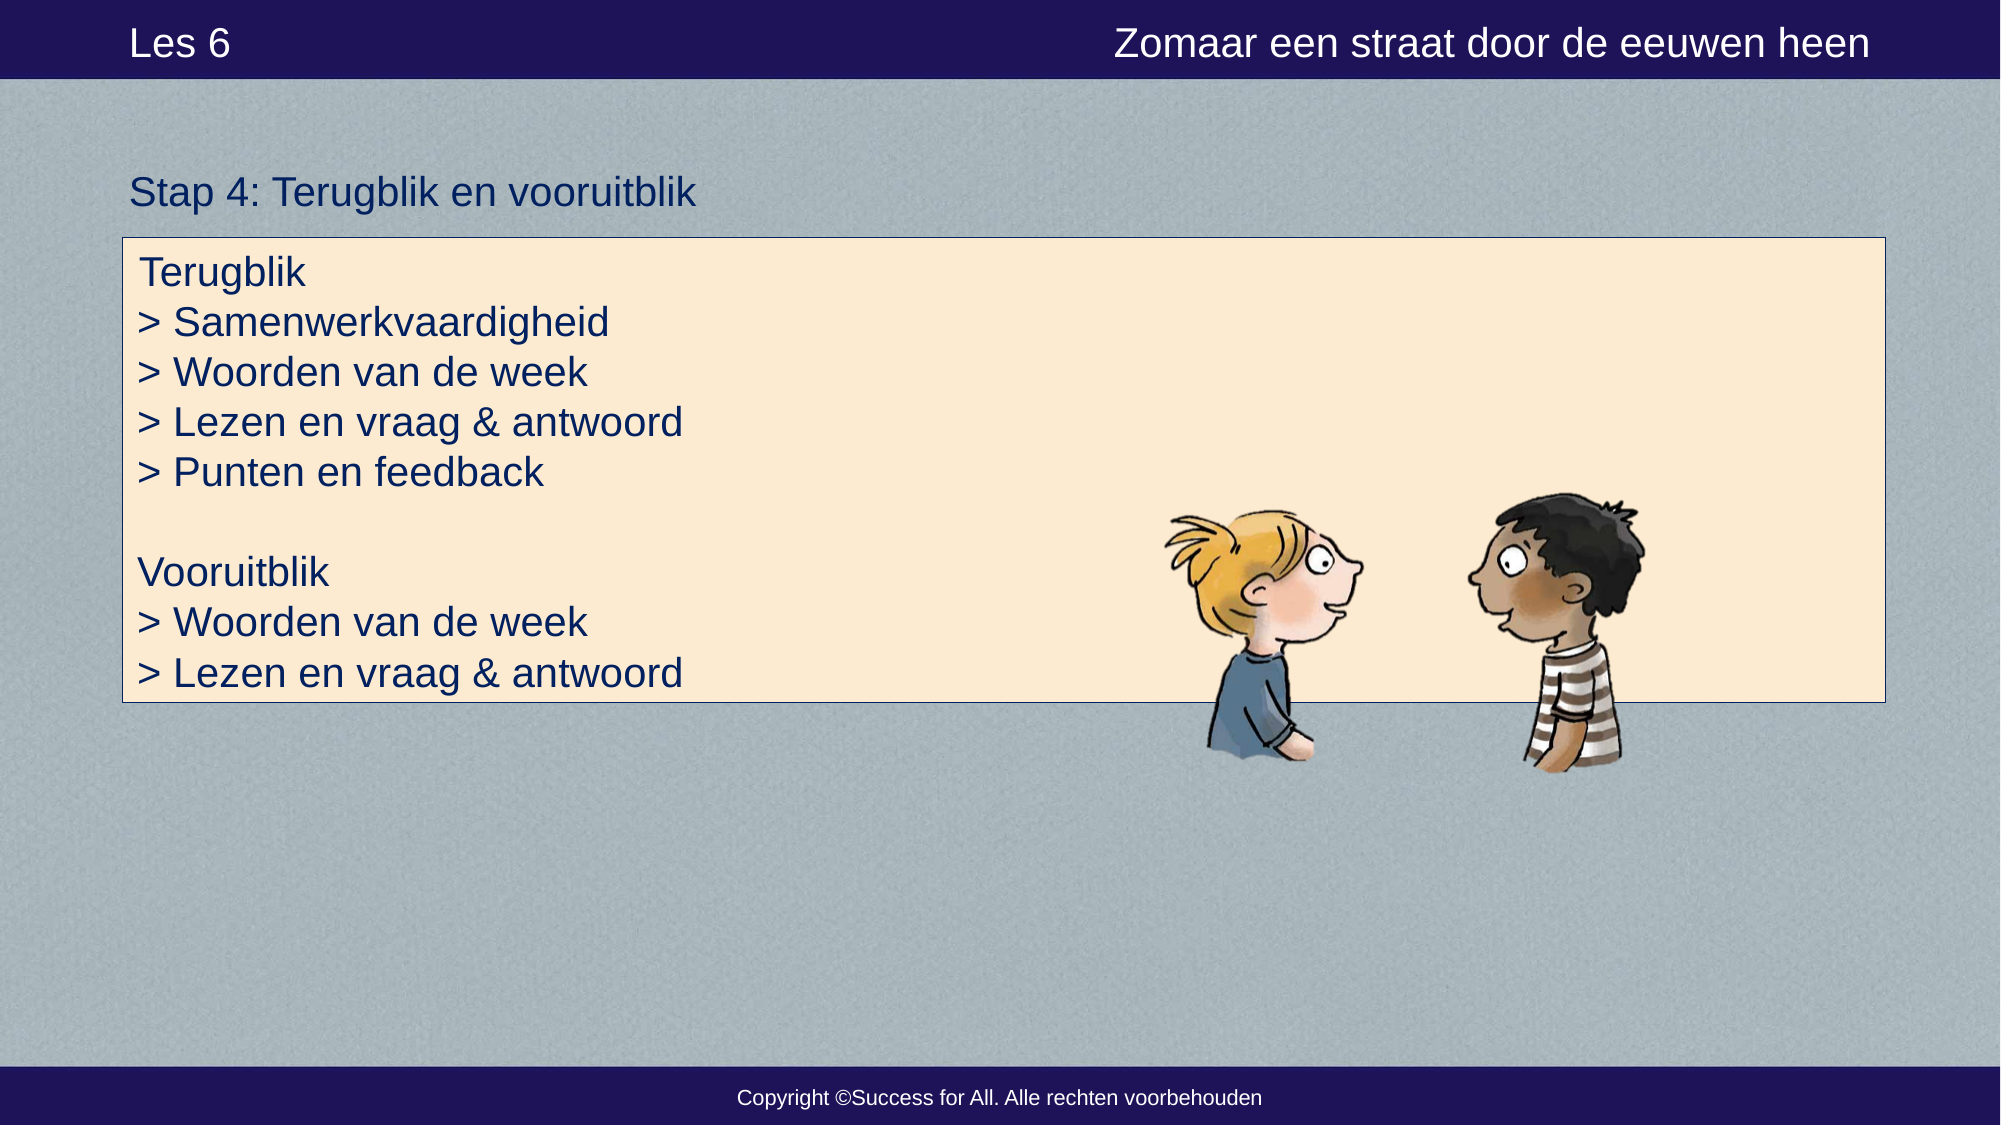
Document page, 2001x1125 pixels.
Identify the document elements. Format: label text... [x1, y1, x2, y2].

text_box Les 6 [114, 8, 354, 73]
picture [0, 0, 2001, 1125]
text_box Zomaar een straat door de eeuwen heen [999, 8, 1886, 73]
text_box Terugblik > Samenwerkvaardigheid > Woorden van de week > Lezen en vraag & antwoord > Punten en feedback Vooruitblik > Woorden van de week > Lezen en vraag & antwoord [122, 237, 1886, 703]
text_box Copyright ©Success for All. Alle rechten voorbehouden [0, 1076, 2000, 1125]
text_box Stap 4: Terugblik en vooruitblik [114, 157, 907, 223]
